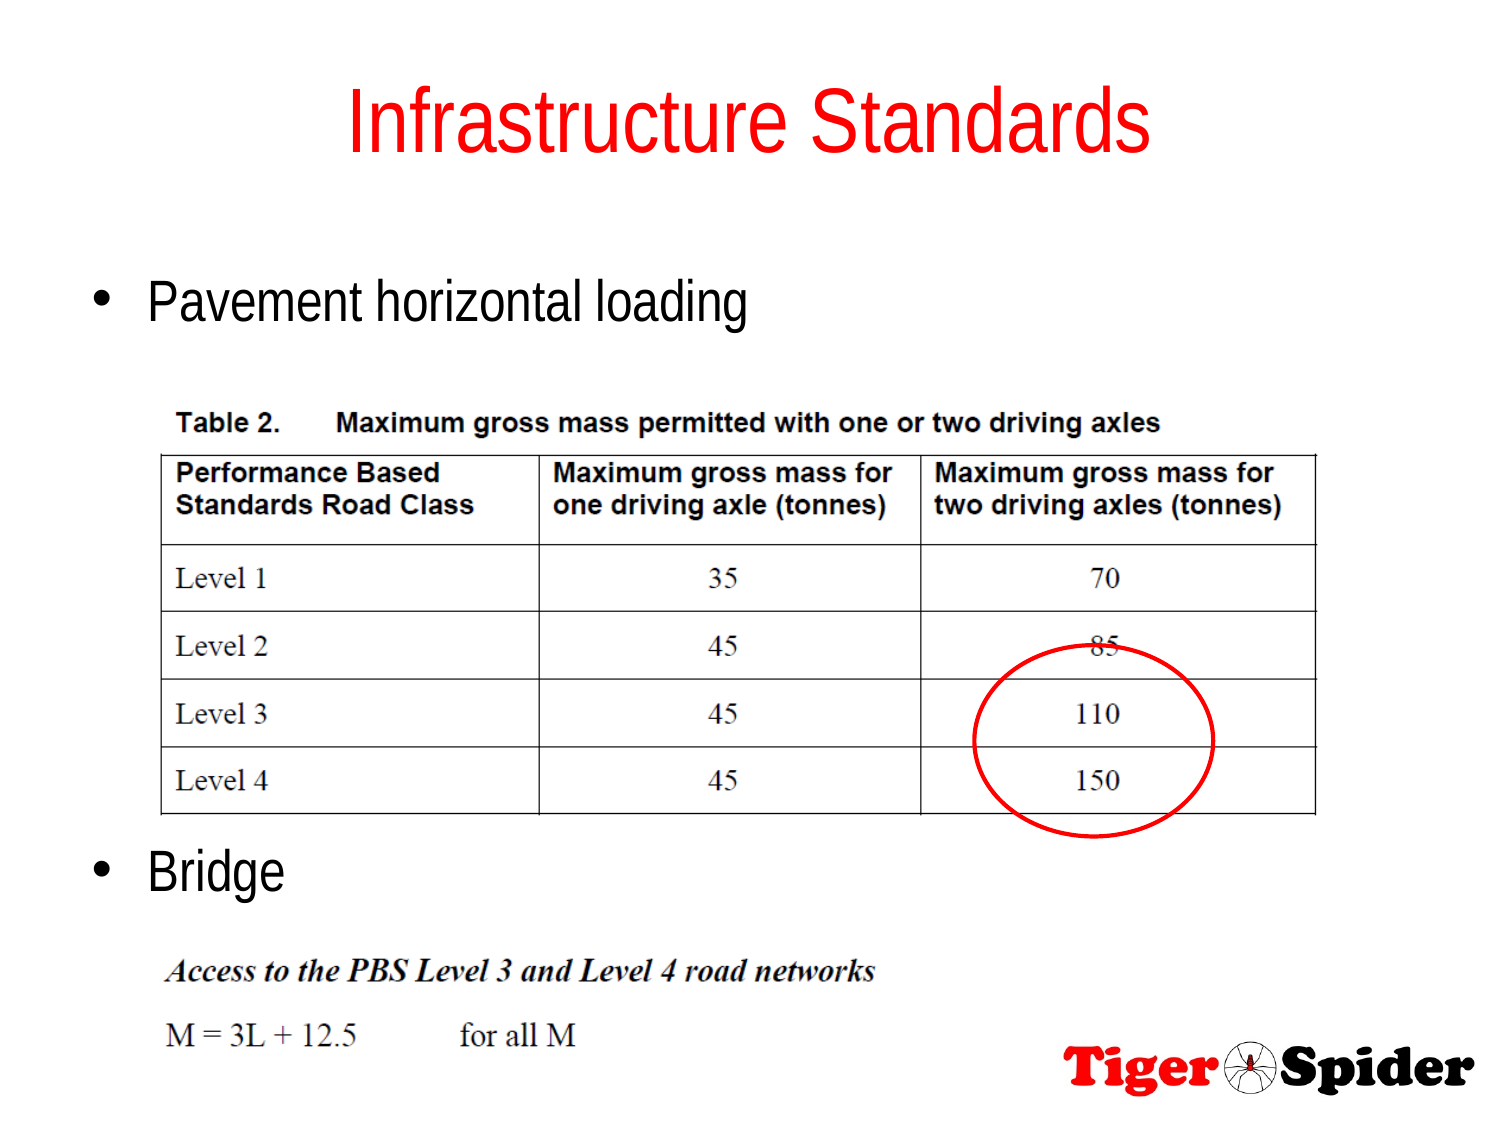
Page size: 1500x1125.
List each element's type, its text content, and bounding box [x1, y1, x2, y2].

picture [131, 399, 1352, 837]
picture [159, 948, 892, 1061]
picture [1033, 1023, 1500, 1102]
list Pavement horizontal loading Bridge [76, 255, 1388, 1016]
title Infrastructure Standards [0, 0, 1500, 233]
